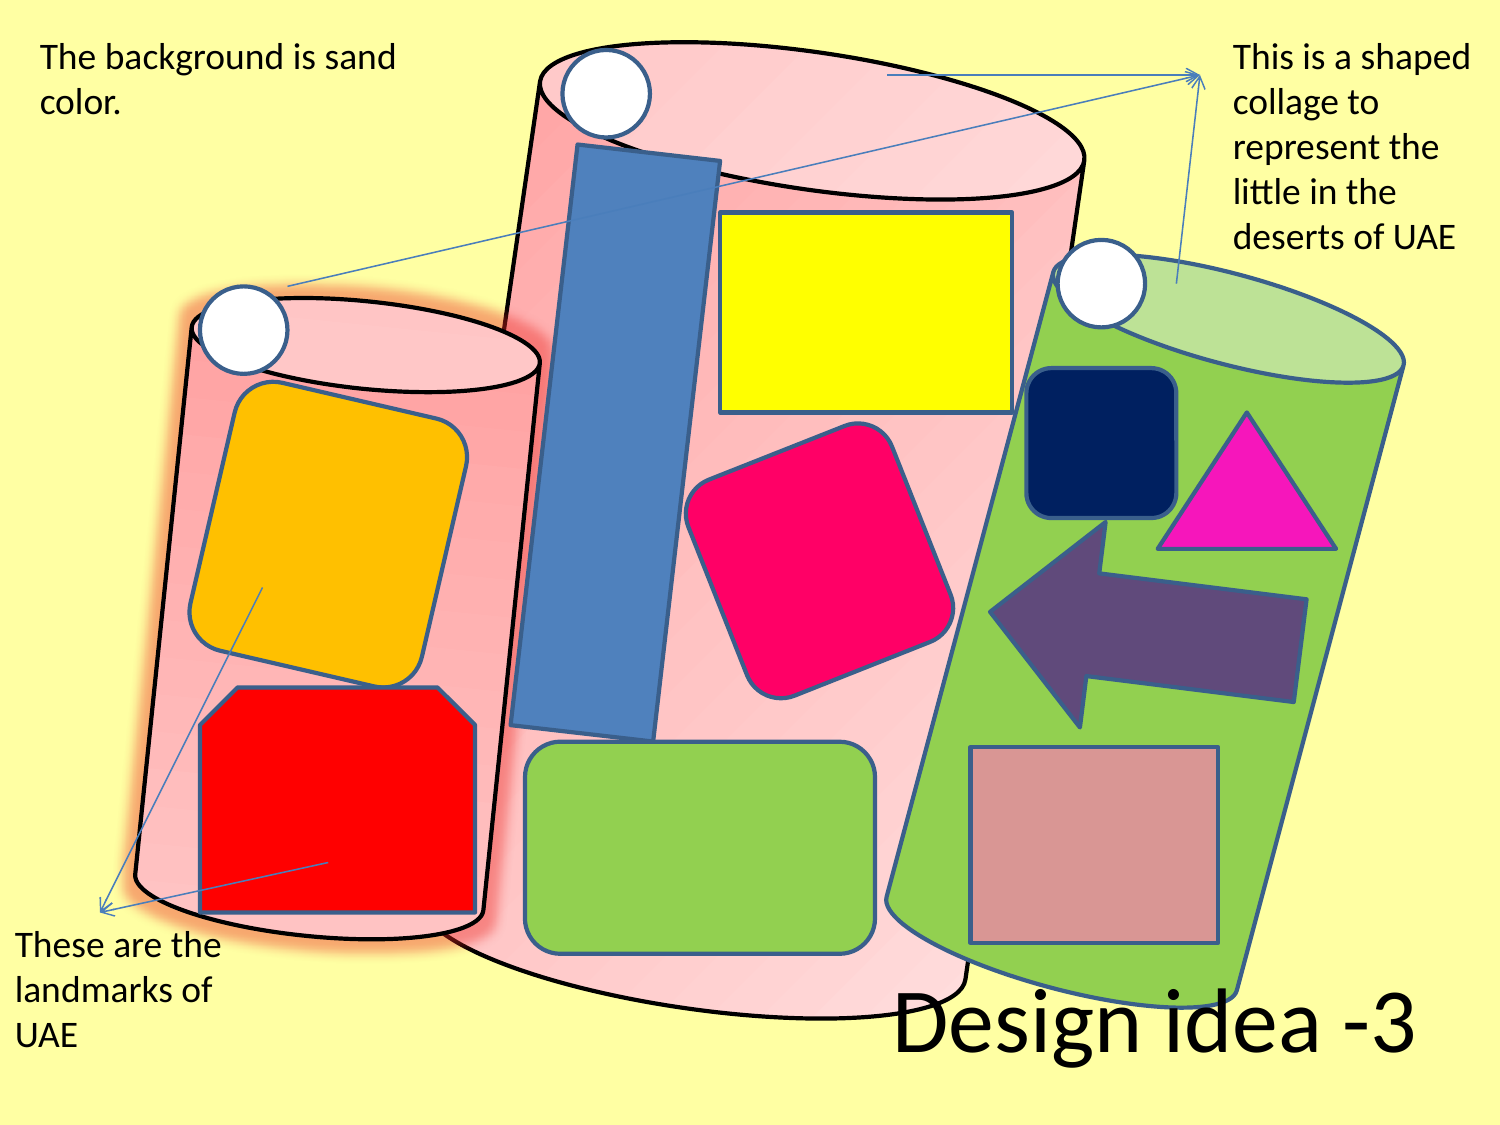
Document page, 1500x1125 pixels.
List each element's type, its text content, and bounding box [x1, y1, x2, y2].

text_box [266, 685, 478, 915]
text_box [968, 745, 1220, 945]
text_box [683, 421, 956, 701]
text_box [192, 379, 470, 685]
text_box [508, 296, 707, 739]
text_box [522, 739, 878, 956]
text_box [162, 296, 542, 942]
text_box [99, 862, 329, 913]
text_box [1155, 410, 1338, 551]
text_box [541, 40, 930, 73]
text_box [1024, 365, 1179, 521]
text_box [469, 296, 1012, 1021]
text_box [718, 296, 1014, 415]
text_box [197, 284, 290, 376]
text_box This is a shaped collage to represent the little in the deserts of UAE [1218, 24, 1500, 265]
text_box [287, 74, 1201, 287]
text_box [1014, 296, 1044, 407]
text_box [565, 47, 648, 73]
text_box The background is sand color. [24, 24, 425, 130]
text_box [987, 520, 1309, 730]
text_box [99, 587, 263, 861]
text_box These are the landmarks of UAE [0, 912, 244, 1063]
text_box [884, 264, 1407, 953]
text_box Design idea -3 [877, 953, 1466, 1078]
text_box [1057, 296, 1146, 330]
